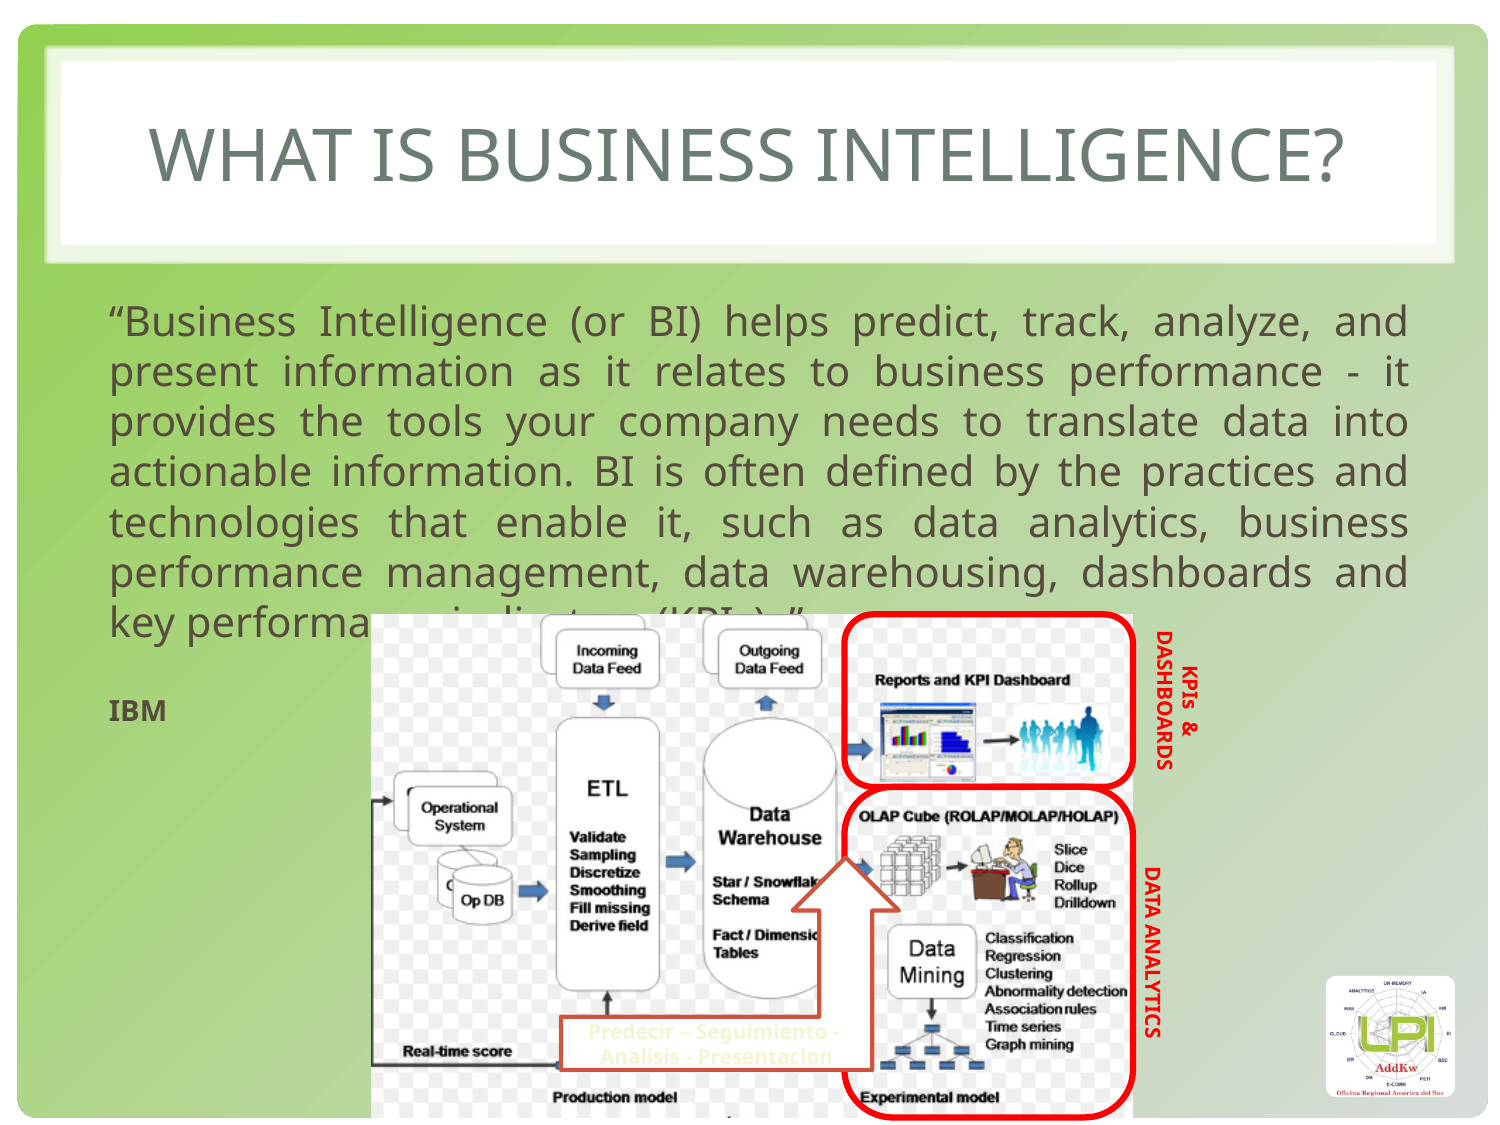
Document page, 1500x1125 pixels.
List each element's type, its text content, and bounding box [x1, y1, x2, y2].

title What is Business Intelligence? [69, 66, 1425, 238]
picture [1325, 975, 1455, 1097]
text_box DATA ANALYTICS [1134, 851, 1174, 1054]
text_box KPIs & DASHBOARDS [1146, 614, 1211, 787]
picture [371, 614, 1134, 1118]
list “Business Intelligence (or BI) helps predict, track, analyze, and present information as it relates to business performance - it provides the tools your company needs to translate data into actionable information. BI is often defined by the practices and technologies that enable it, such as data analytics, business performance management, data warehousing, dashboards and key performance indicators (KPIs)..” IBM [75, 287, 1425, 1005]
